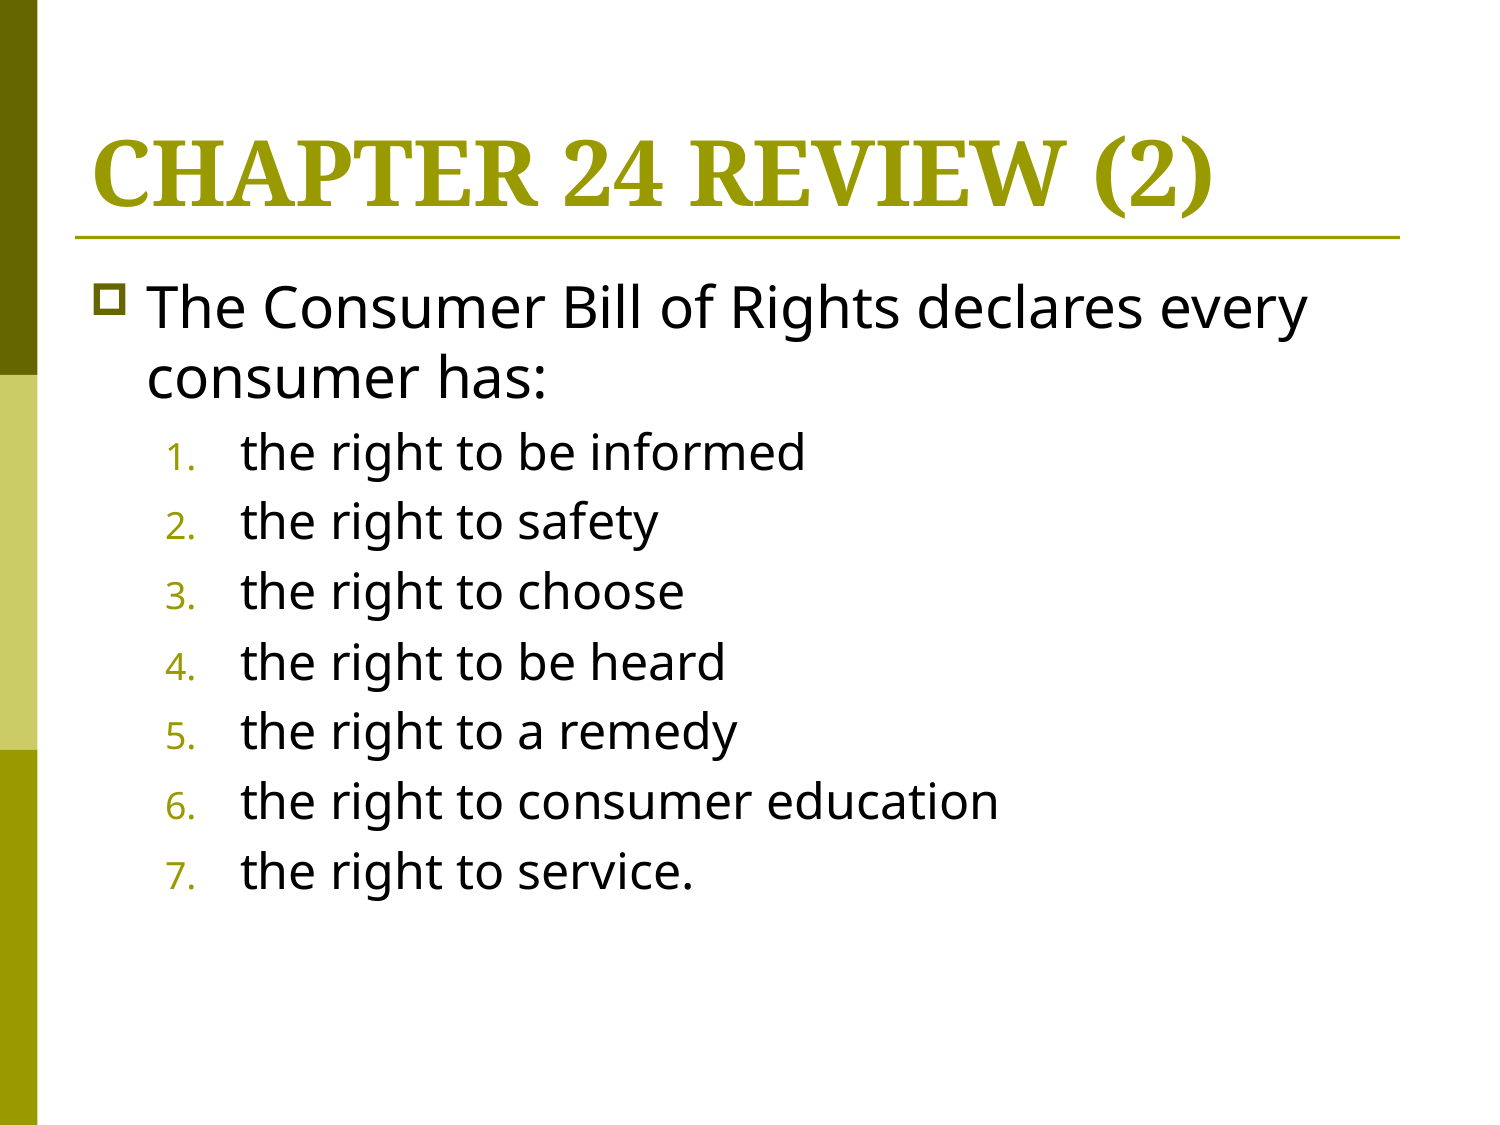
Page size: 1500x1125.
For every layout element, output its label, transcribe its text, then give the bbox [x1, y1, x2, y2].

list The Consumer Bill of Rights declares every consumer has: the right to be informed the right to safety the right to choose the right to be heard the right to a remedy the right to consumer education the right to service. [74, 262, 1426, 1006]
title CHAPTER 24 REVIEW (2) [74, 45, 1426, 233]
